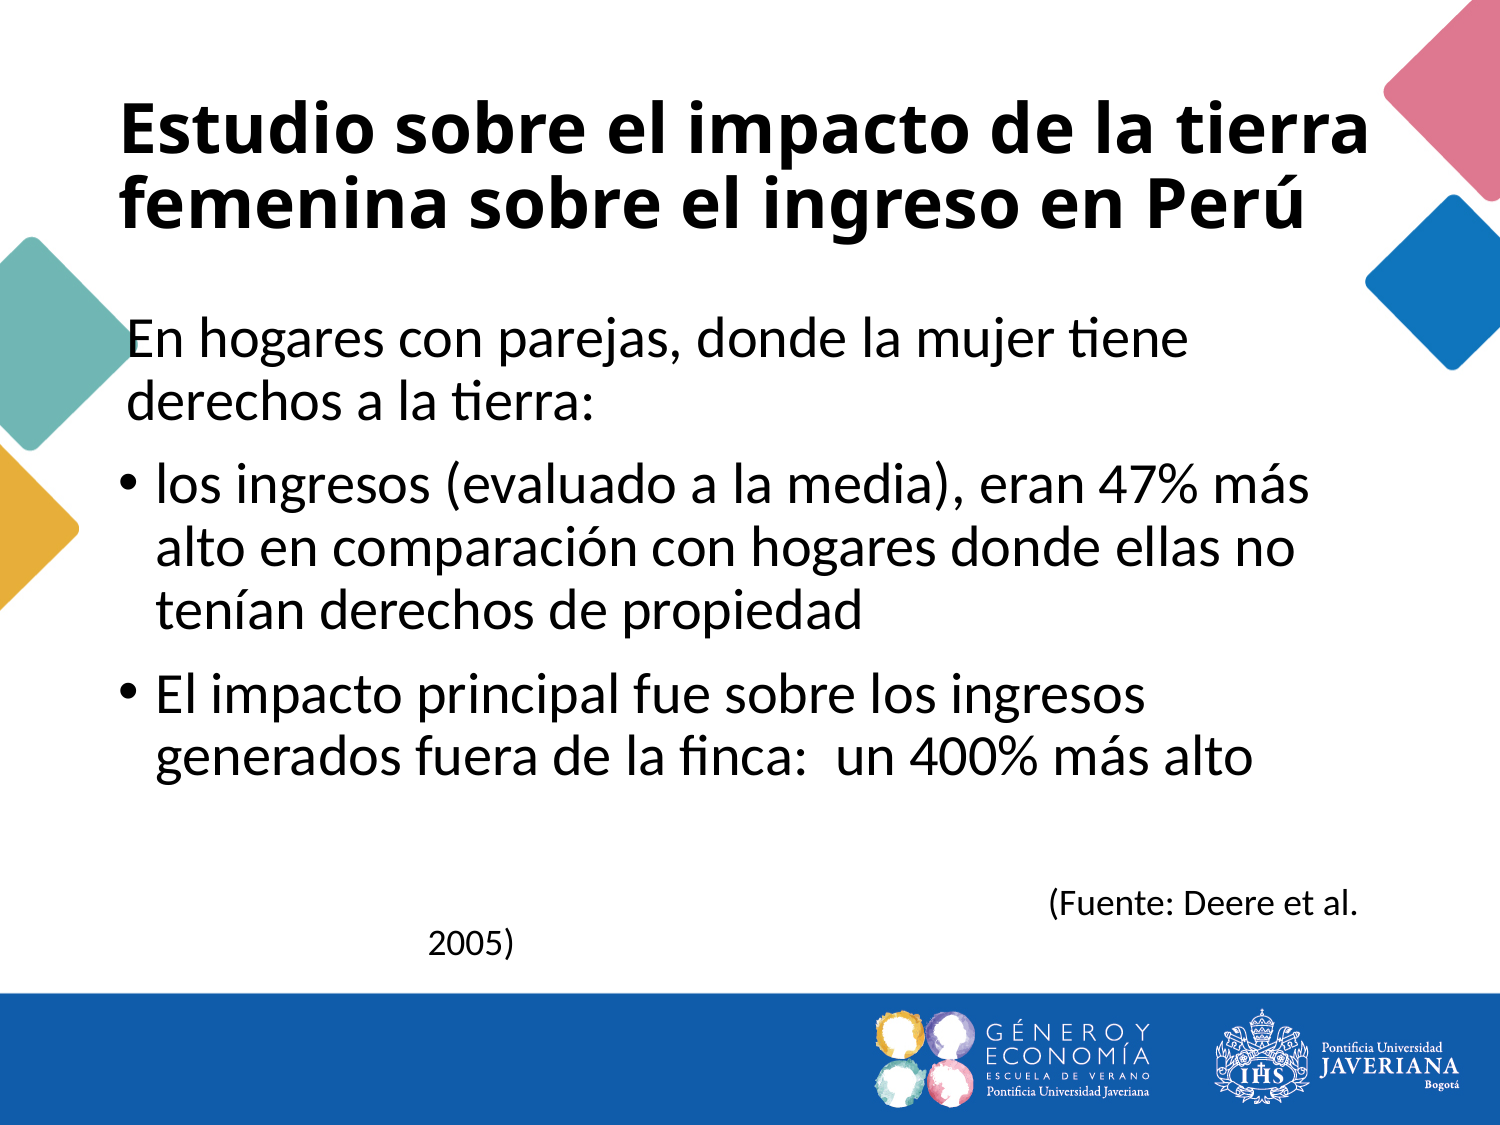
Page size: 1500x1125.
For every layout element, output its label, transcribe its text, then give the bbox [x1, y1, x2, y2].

picture [0, 0, 1500, 1125]
title Estudio sobre el impacto de la tierra femenina sobre el ingreso en Perú [103, 59, 1397, 278]
list En hogares con parejas, donde la mujer tiene derechos a la tierra: los ingresos (evaluado a la media), eran 47% más alto en comparación con hogares donde ellas no tenían derechos de propiedad El impacto principal fue sobre los ingresos generados fuera de la finca: un 400% más alto (Fuente: Deere et al. 2005) [103, 299, 1397, 1014]
